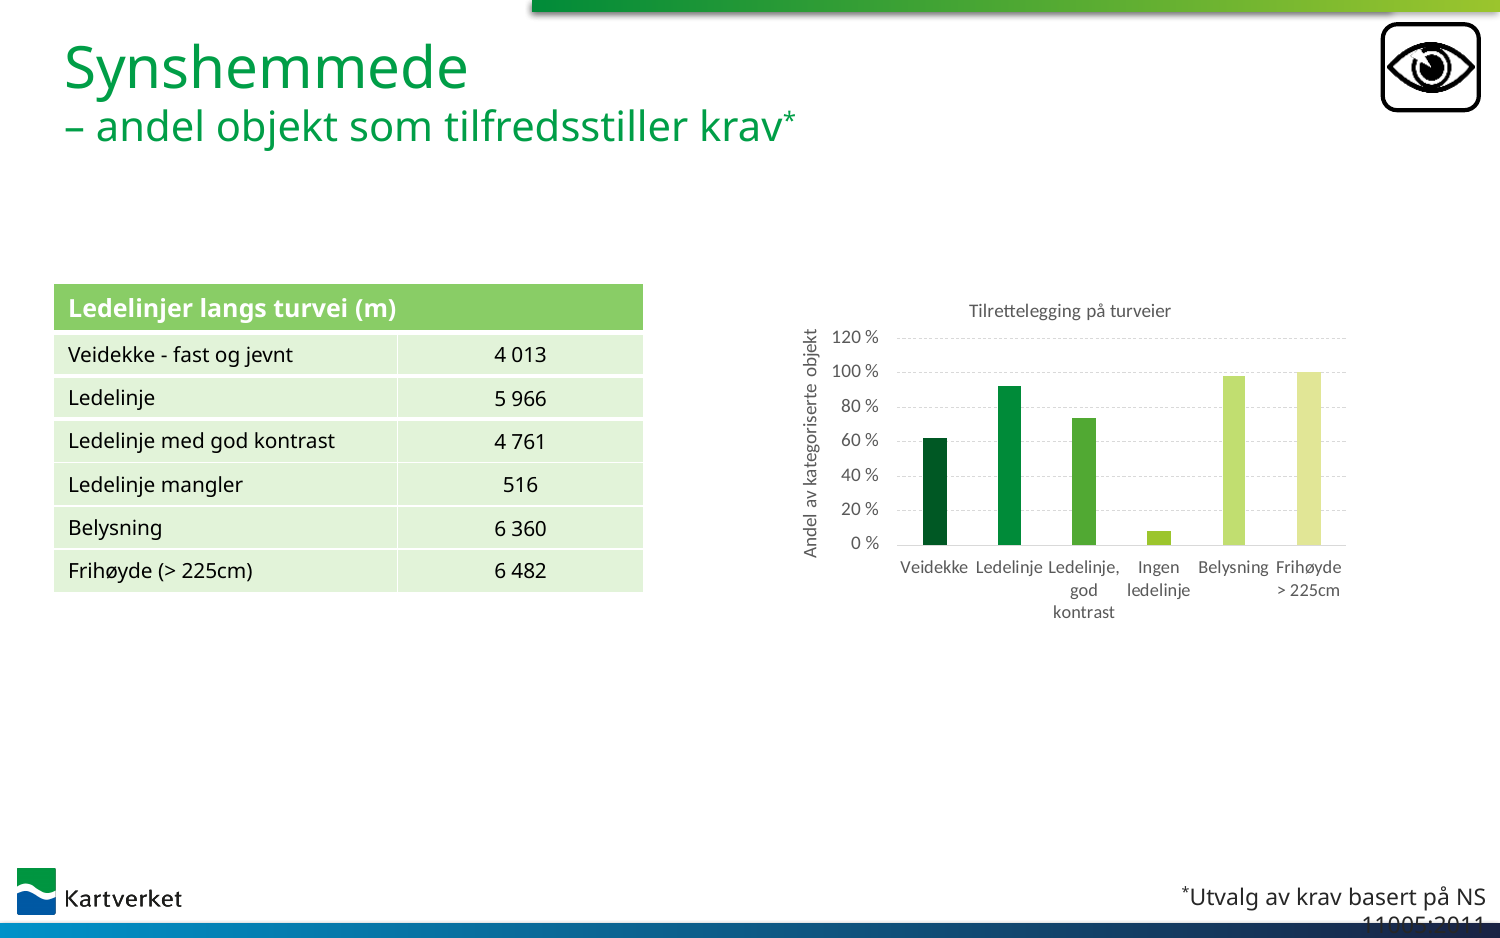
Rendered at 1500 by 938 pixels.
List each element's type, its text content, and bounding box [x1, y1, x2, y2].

table_cell Ledelinje mangler [54, 463, 397, 505]
table_cell 6 360 [398, 507, 643, 548]
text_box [1382, 24, 1480, 111]
picture [791, 291, 1349, 630]
table_cell Frihøyde (> 225cm) [54, 550, 397, 592]
table_cell Belysning [54, 507, 397, 548]
table_cell 4 761 [398, 421, 643, 462]
table_cell Ledelinje [54, 378, 397, 417]
table_cell 4 013 [398, 335, 643, 374]
text_box Synshemmede – andel objekt som tilfredsstiller krav* [49, 24, 1431, 158]
table_cell Ledelinje med god kontrast [54, 421, 397, 462]
text_box *Utvalg av krav basert på NS 11005:2011 [1068, 873, 1500, 938]
table_cell 516 [398, 463, 643, 505]
table_header Ledelinjer langs turvei (m) [54, 284, 643, 330]
table_cell Veidekke - fast og jevnt [54, 335, 397, 374]
table_cell 6 482 [398, 550, 643, 592]
table_cell 5 966 [398, 378, 643, 417]
